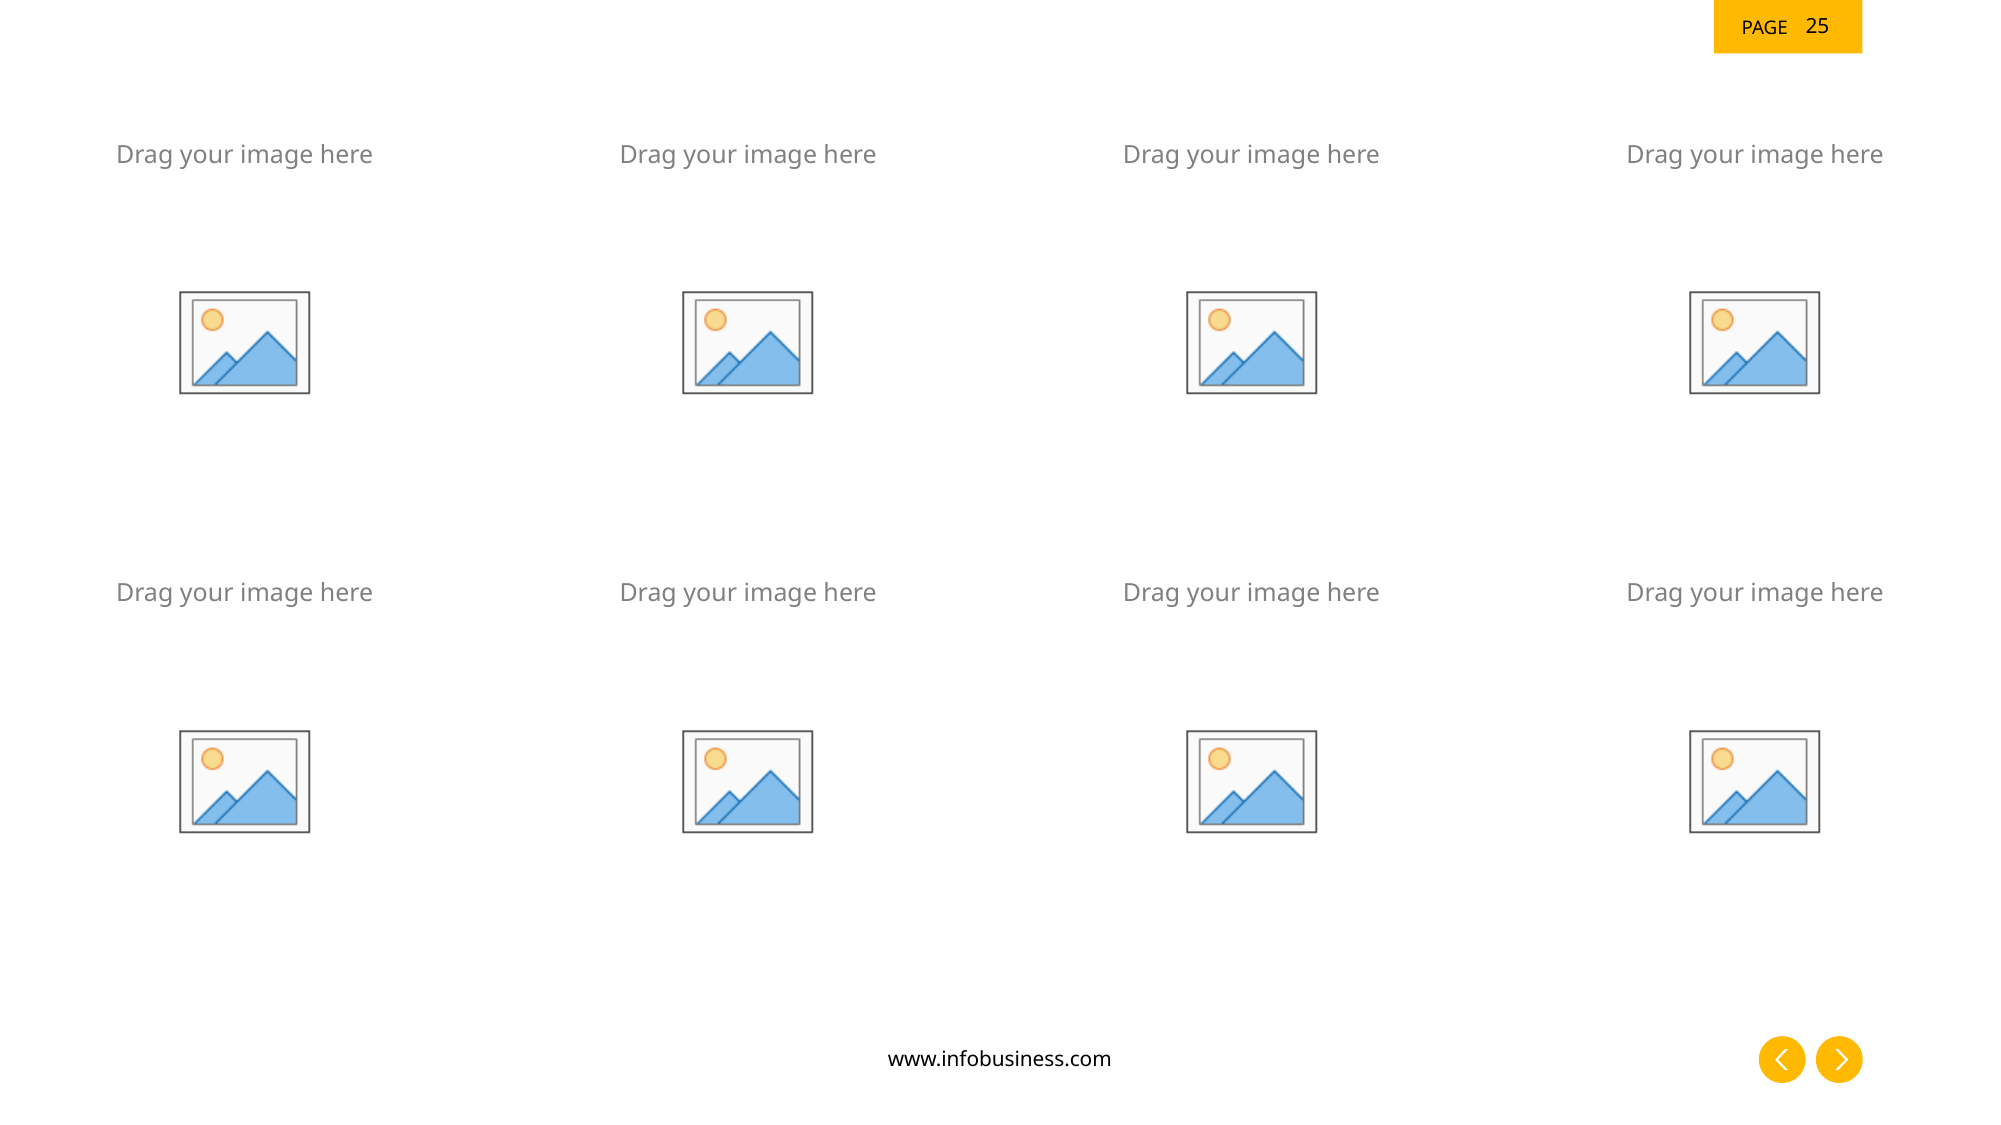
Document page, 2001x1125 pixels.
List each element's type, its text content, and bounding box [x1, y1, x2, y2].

picture [1006, 130, 1497, 556]
picture [0, 130, 490, 556]
picture [503, 569, 993, 994]
picture [1510, 130, 2000, 556]
slide_number 25 [1790, 10, 1867, 43]
footer www.infobusiness.com [858, 1029, 1142, 1090]
picture [1510, 569, 2000, 994]
picture [1006, 569, 1497, 994]
picture [0, 569, 490, 994]
picture [503, 130, 993, 556]
